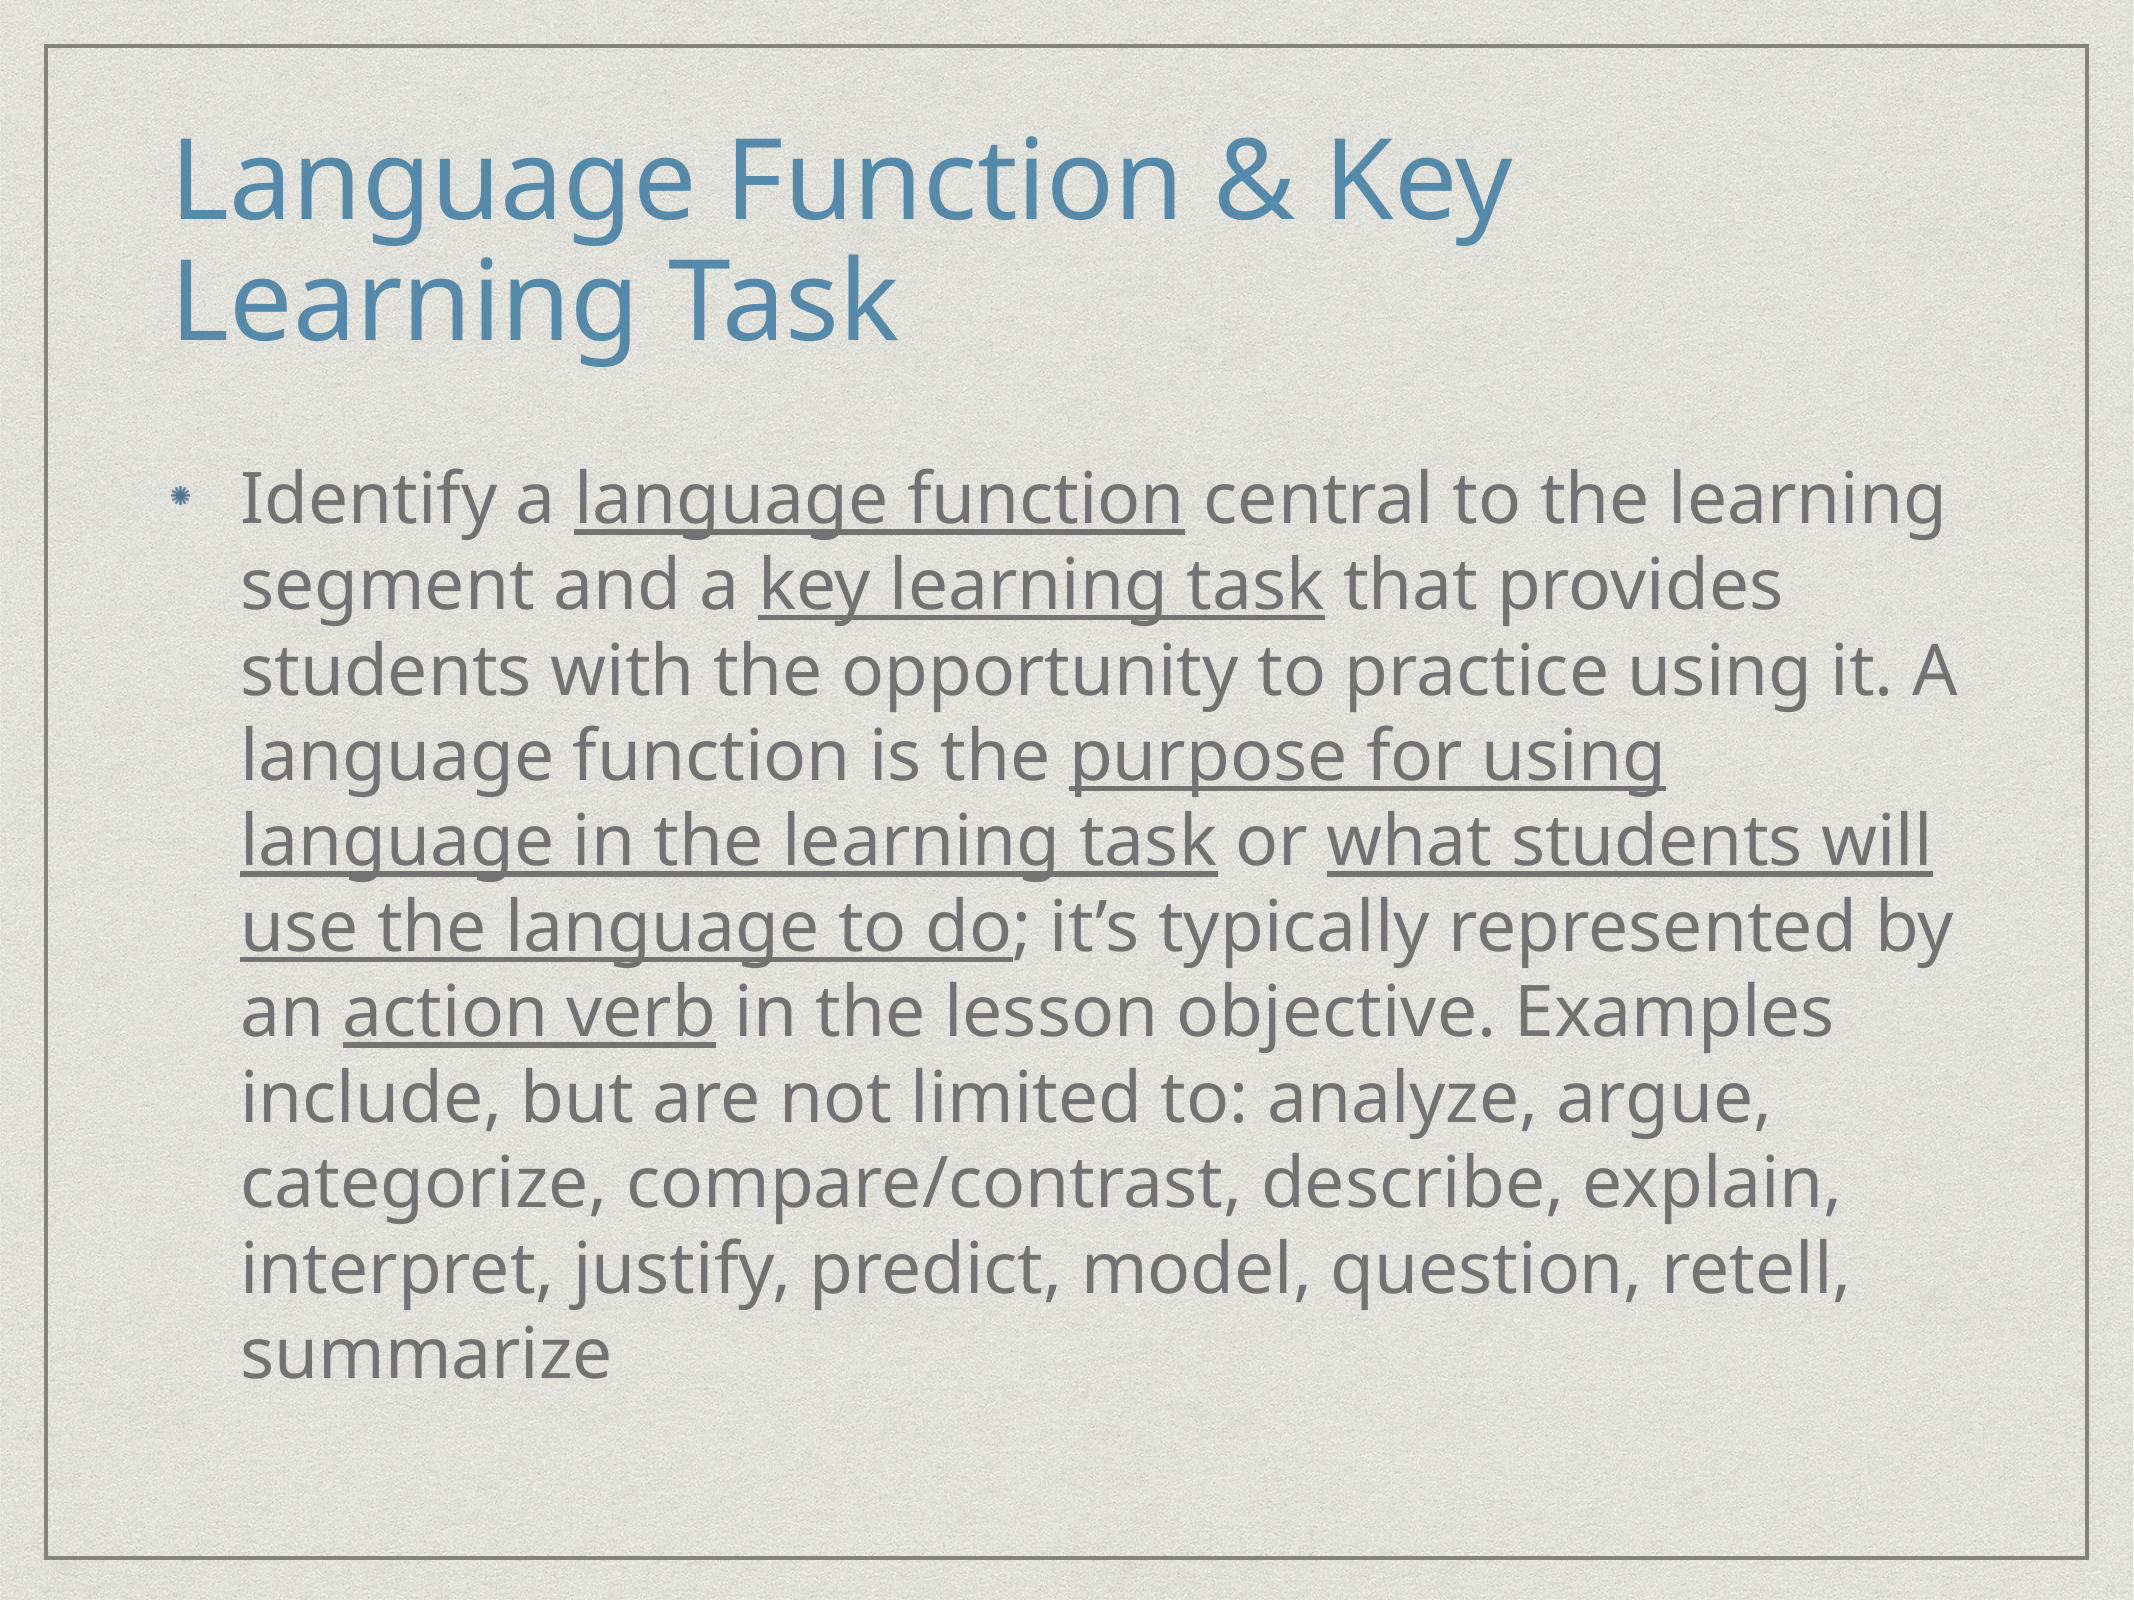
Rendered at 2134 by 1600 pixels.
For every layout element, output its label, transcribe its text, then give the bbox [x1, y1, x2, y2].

picture [0, 0, 2134, 1600]
list Identify a language function central to the learning segment and a key learning task that provides students with the opportunity to practice using it. A language function is the purpose for using language in the learning task or what students will use the language to do; it’s typically represented by an action verb in the lesson objective. Examples include, but are not limited to: analyze, argue, categorize, compare/contrast, describe, explain, interpret, justify, predict, model, question, retell, summarize [170, 453, 1963, 1393]
title Language Function & Key Learning Task [170, 43, 1963, 445]
